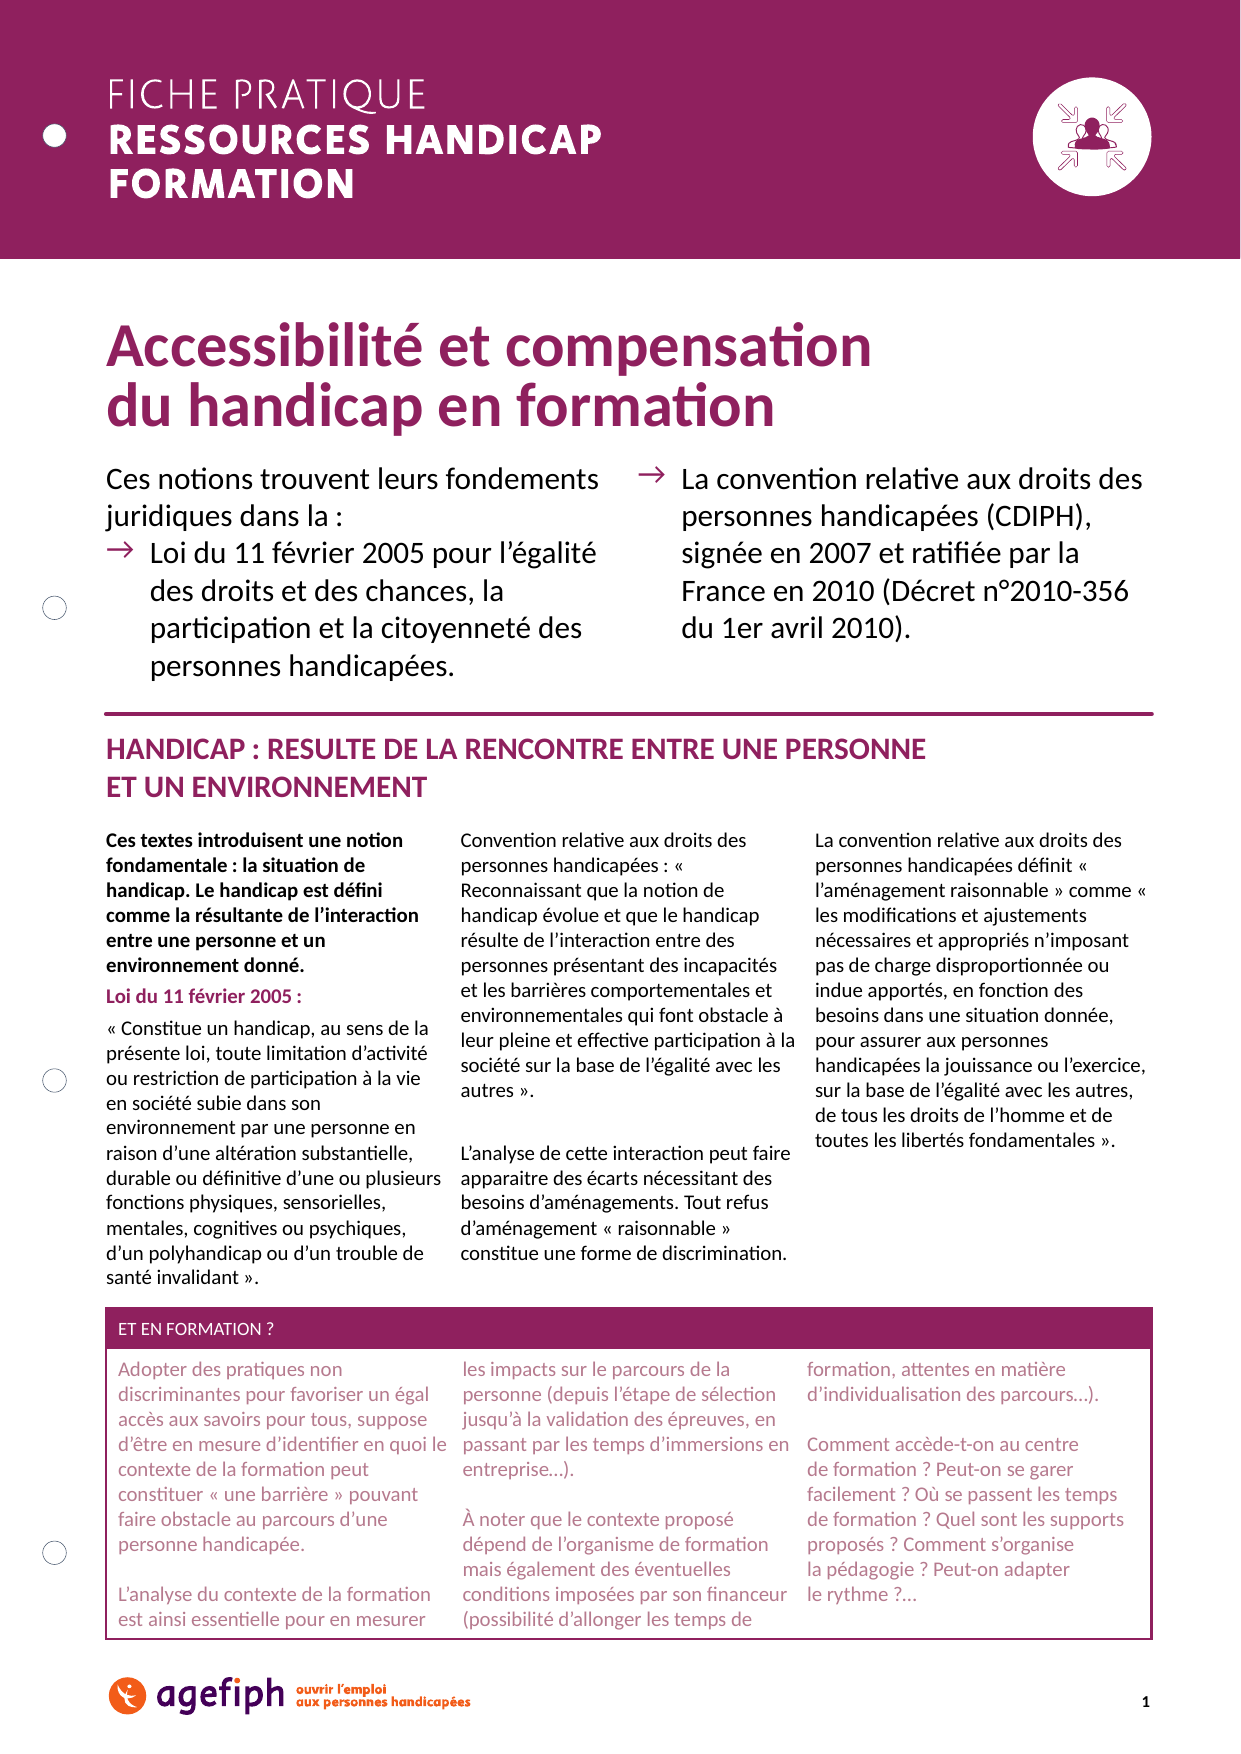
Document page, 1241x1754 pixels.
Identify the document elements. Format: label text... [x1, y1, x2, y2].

list Ces textes introduisent une notion fondamentale : la situation de handicap. Le handicap est défini comme la résultante de l’interaction entre une personne et un environnement donné. Loi du 11 février 2005 : « Constitue un handicap, au sens de la présente loi, toute limitation d’activité ou restriction de participation à la vie en société subie dans son environnement par une personne en raison d’une altération substantielle, durable ou définitive d’une ou plusieurs fonctions physiques, sensorielles, mentales, cognitives ou psychiques, d’un polyhandicap ou d’un trouble de santé invalidant ». Convention relative aux droits des personnes handicapées : « Reconnaissant que la notion de handicap évolue et que le handicap résulte de l’interaction entre des personnes présentant des incapacités et les barrières comportementales et environnementales qui font obstacle à leur pleine et effective participation à la société sur la base de l’égalité avec les autres ». L’analyse de cette interaction peut faire apparaitre des écarts nécessitant des besoins d’aménagements. Tout refus d’aménagement « raisonnable » constitue une forme de discrimination. La convention relative aux droits des personnes handicapées définit « l’aménagement raisonnable » comme « les modifications et ajustements nécessaires et appropriés n’imposant pas de charge disproportionnée ou indue apportés, en fonction des besoins dans une situation donnée, pour assurer aux personnes handicapées la jouissance ou l’exercice, sur la base de l’égalité avec les autres, de tous les droits de l’homme et de toutes les libertés fondamentales ». [106, 826, 1152, 1293]
title Accessibilité et compensation du handicap en formation [106, 318, 1152, 393]
list HANDICAP : RESULTE DE LA RENCONTRE ENTRE UNE PERSONNE ET UN ENVIRONNEMENT [106, 728, 1152, 763]
list Ces notions trouvent leurs fondements juridiques dans la : Loi du 11 février 2005 pour l’égalité des droits et des chances, la participation et la citoyenneté des personnes handicapées. La convention relative aux droits des personnes handicapées (CDIPH), signée en 2007 et ratifiée par la France en 2010 (Décret n°2010-356 du 1er avril 2010). [106, 457, 1152, 712]
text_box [106, 1307, 1152, 1639]
slide_number 1 [875, 1682, 1166, 1719]
